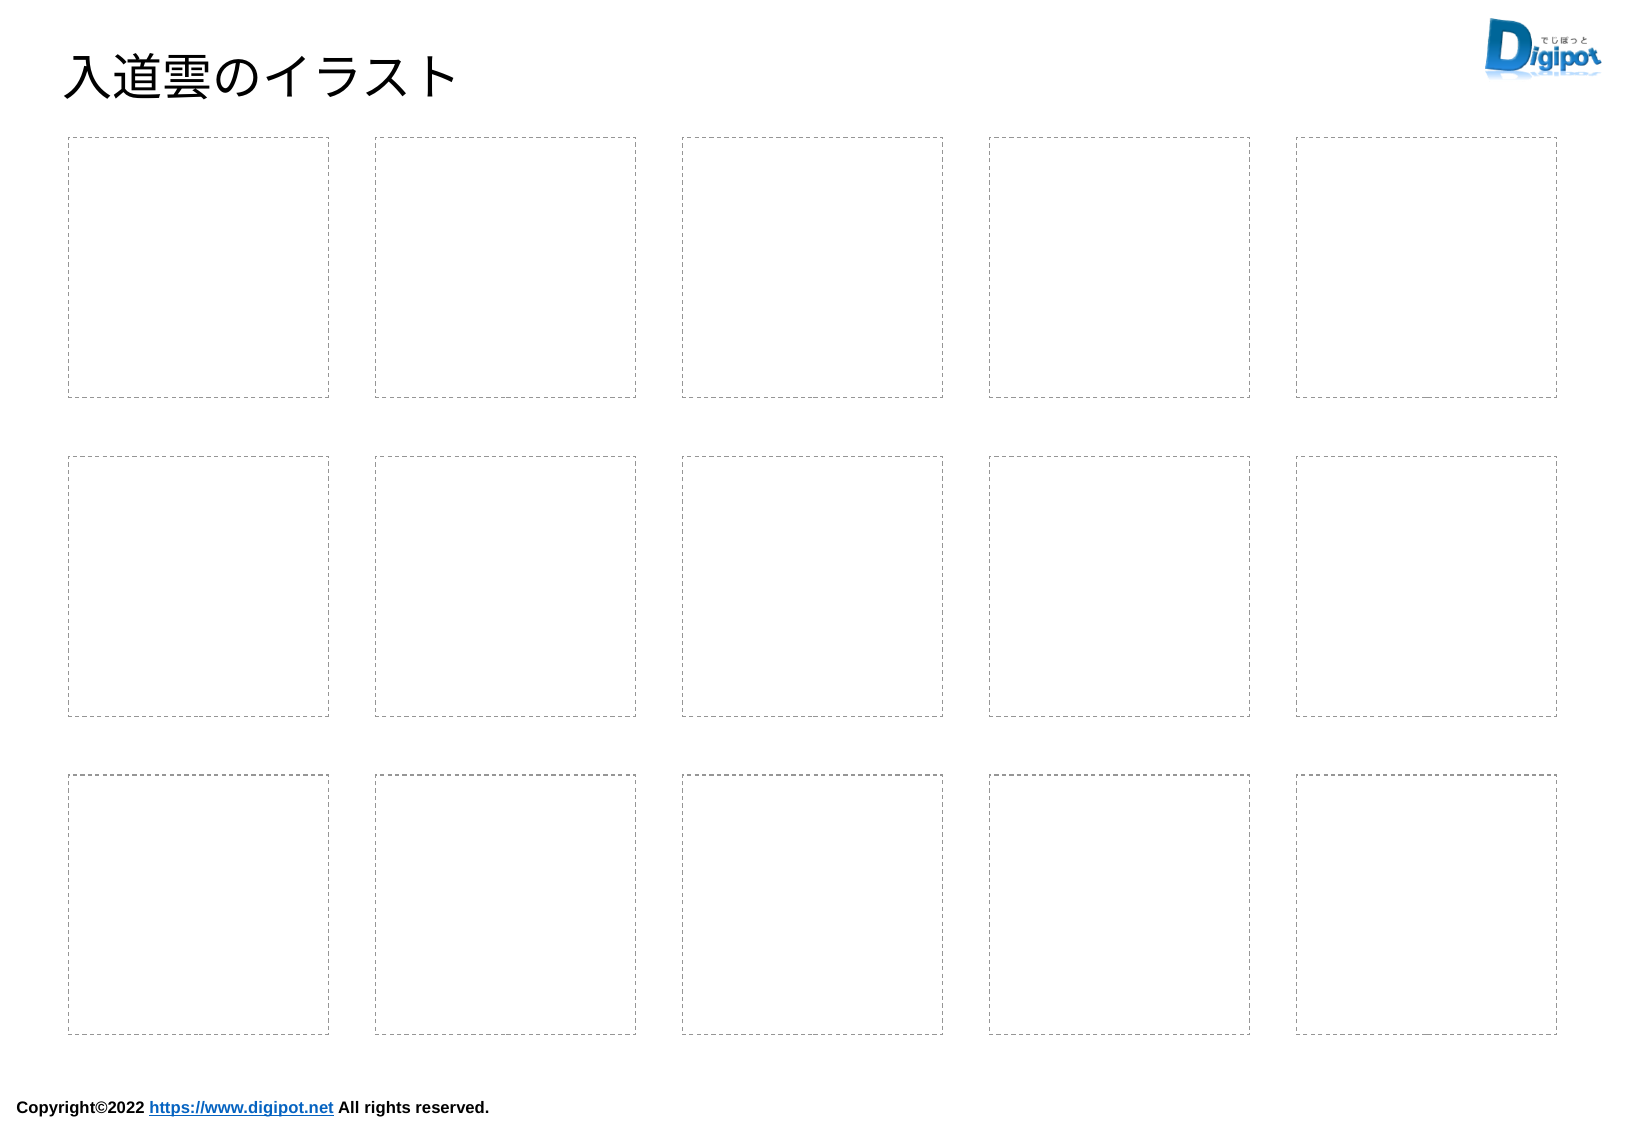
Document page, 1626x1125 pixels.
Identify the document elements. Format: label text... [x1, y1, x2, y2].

picture [1485, 18, 1602, 82]
text_box 入道雲のイラスト [47, 38, 477, 113]
